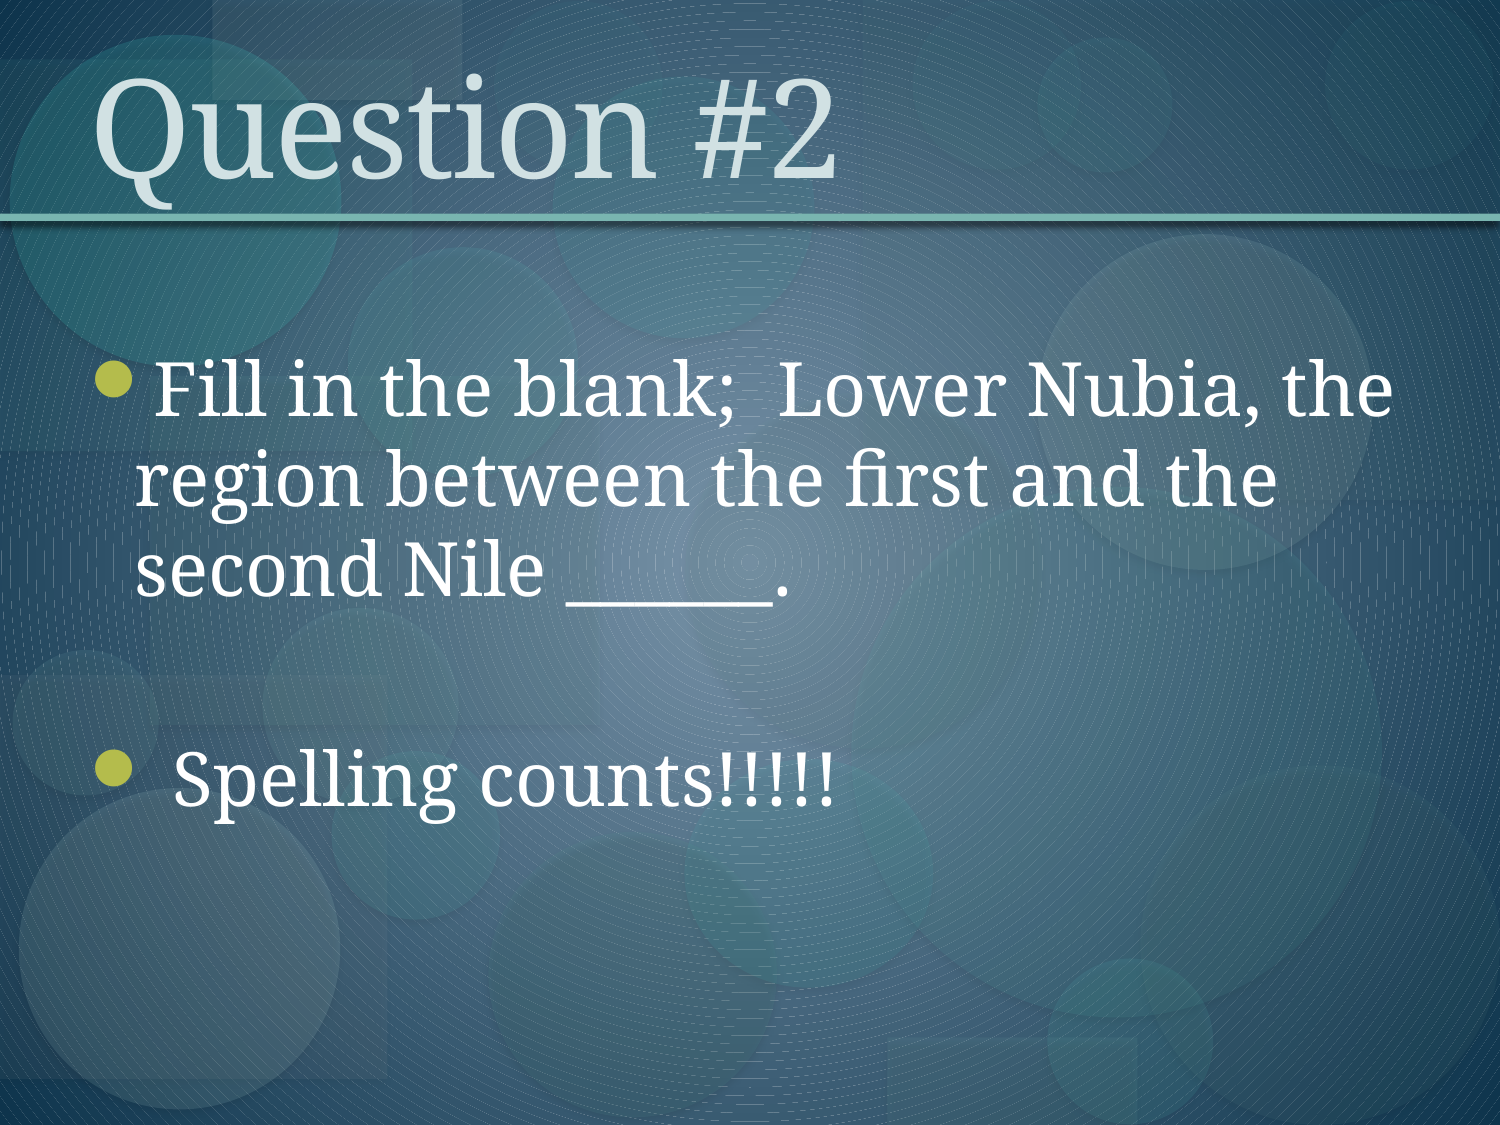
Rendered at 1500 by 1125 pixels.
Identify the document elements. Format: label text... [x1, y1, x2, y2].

title Question #2 [75, 26, 1425, 214]
list Fill in the blank; Lower Nubia, the region between the first and the second Nile ______. Spelling counts!!!!! [75, 249, 1425, 1000]
